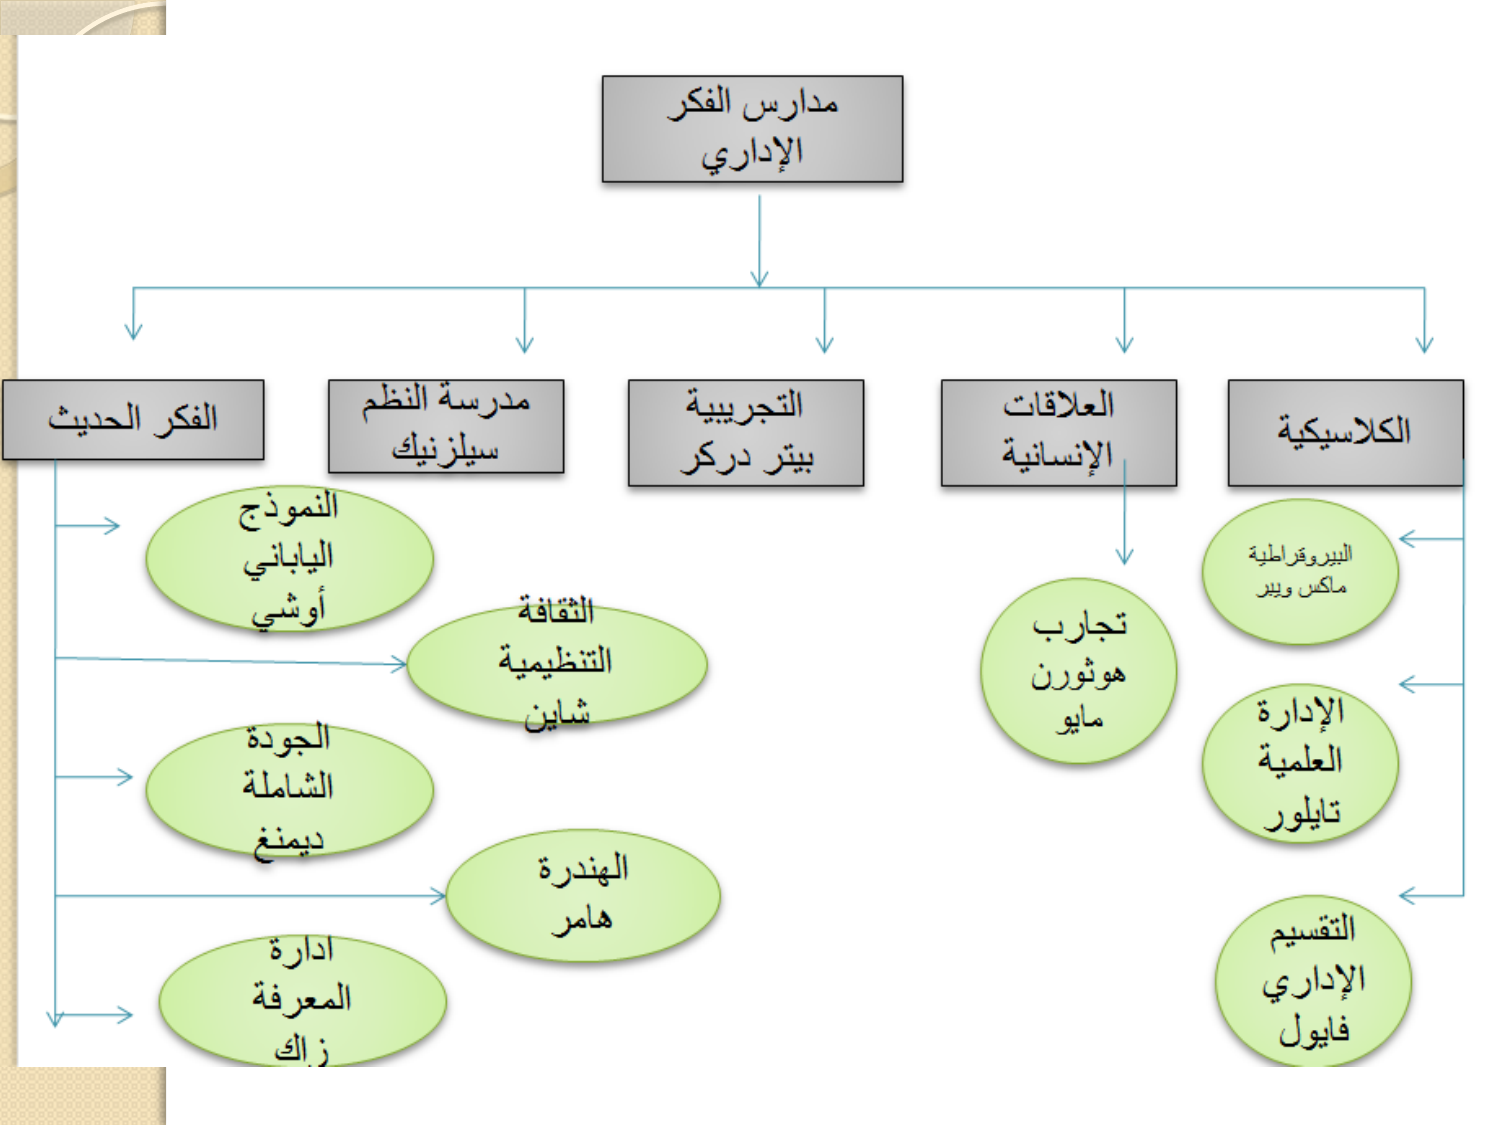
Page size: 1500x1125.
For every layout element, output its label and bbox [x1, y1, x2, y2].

list [0, 34, 1500, 1067]
